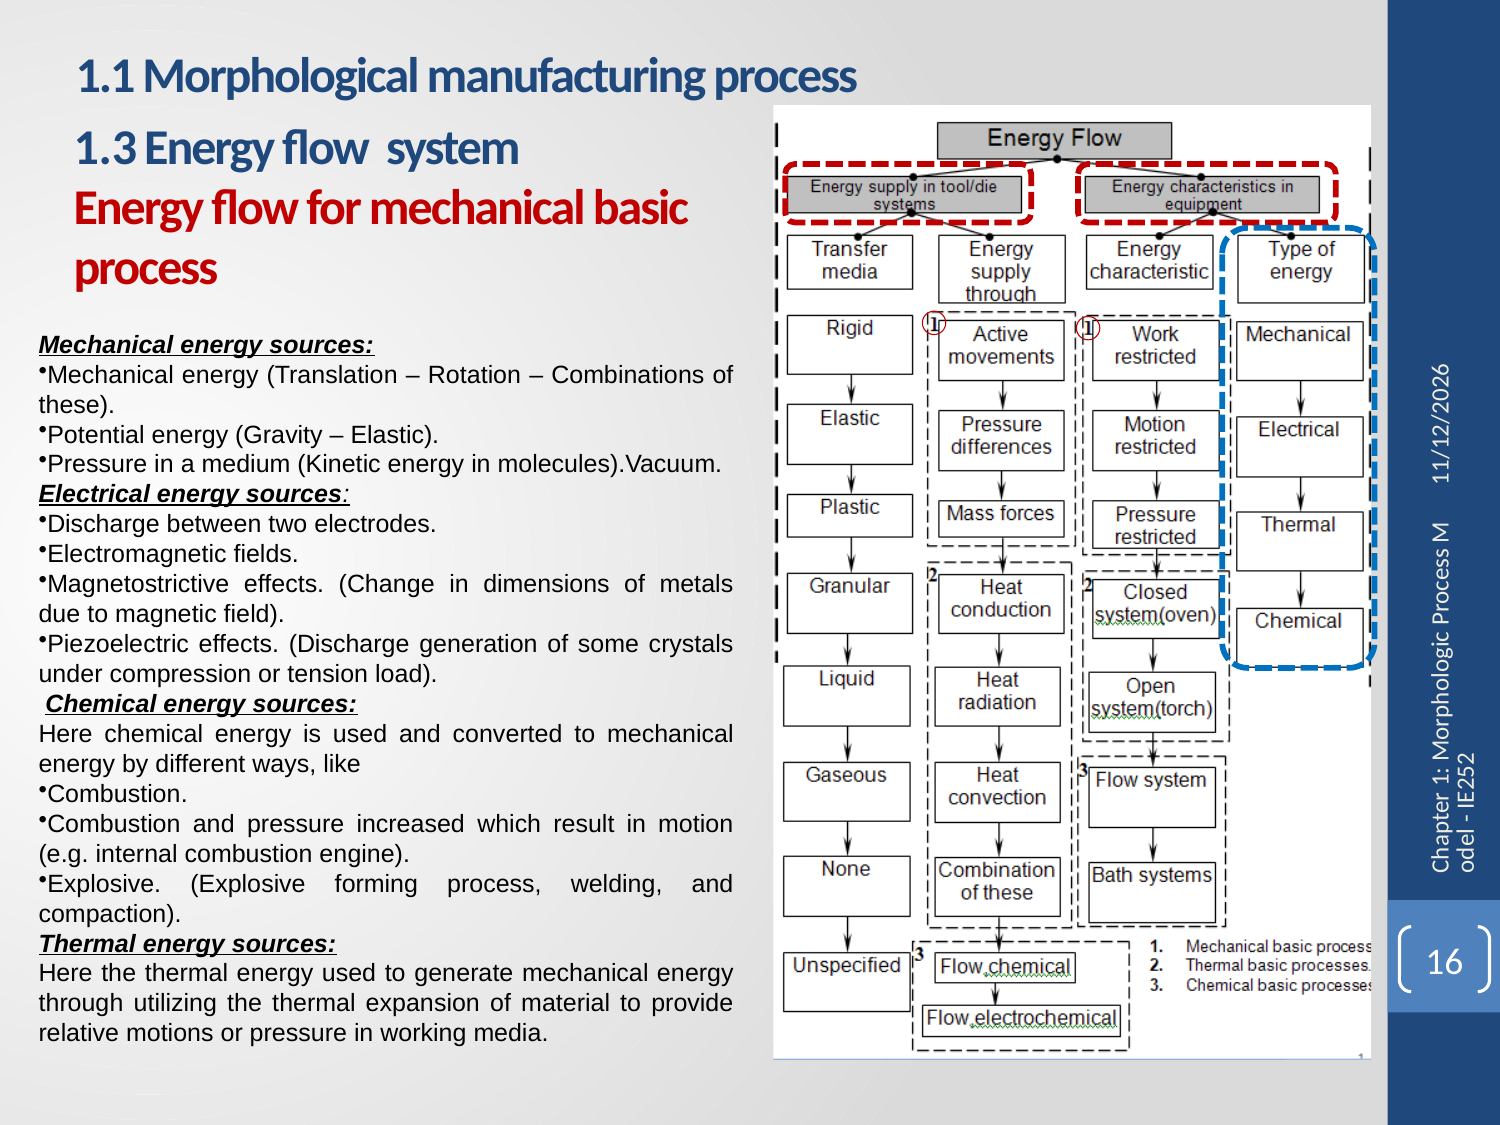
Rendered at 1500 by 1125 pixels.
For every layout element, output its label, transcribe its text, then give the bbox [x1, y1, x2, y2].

text_box Mechanical energy sources: Mechanical energy (Translation – Rotation – Combinations of these). Potential energy (Gravity – Elastic). Pressure in a medium (Kinetic energy in molecules).Vacuum. Electrical energy sources: Discharge between two electrodes. Electromagnetic fields. Magnetostrictive effects. (Change in dimensions of metals due to magnetic field). Piezoelectric effects. (Discharge generation of some crystals under compression or tension load). Chemical energy sources: Here chemical energy is used and converted to mechanical energy by different ways, like Combustion. Combustion and pressure increased which result in motion (e.g. internal combustion engine). Explosive. (Explosive forming process, welding, and compaction). Thermal energy sources: Here the thermal energy used to generate mechanical energy through utilizing the thermal expansion of material to provide relative motions or pressure in working media. [23, 320, 750, 1055]
slide_number 16 [1397, 925, 1492, 994]
text_box 3 Energy flow system Energy flow for mechanical basic process [58, 106, 762, 362]
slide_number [1408, 100, 1469, 500]
text_box 1.1 Morphological manufacturing process [60, 35, 883, 200]
footer Chapter 1: Morphologic Process Model - IE252 [1408, 500, 1469, 889]
picture [773, 105, 1372, 1060]
